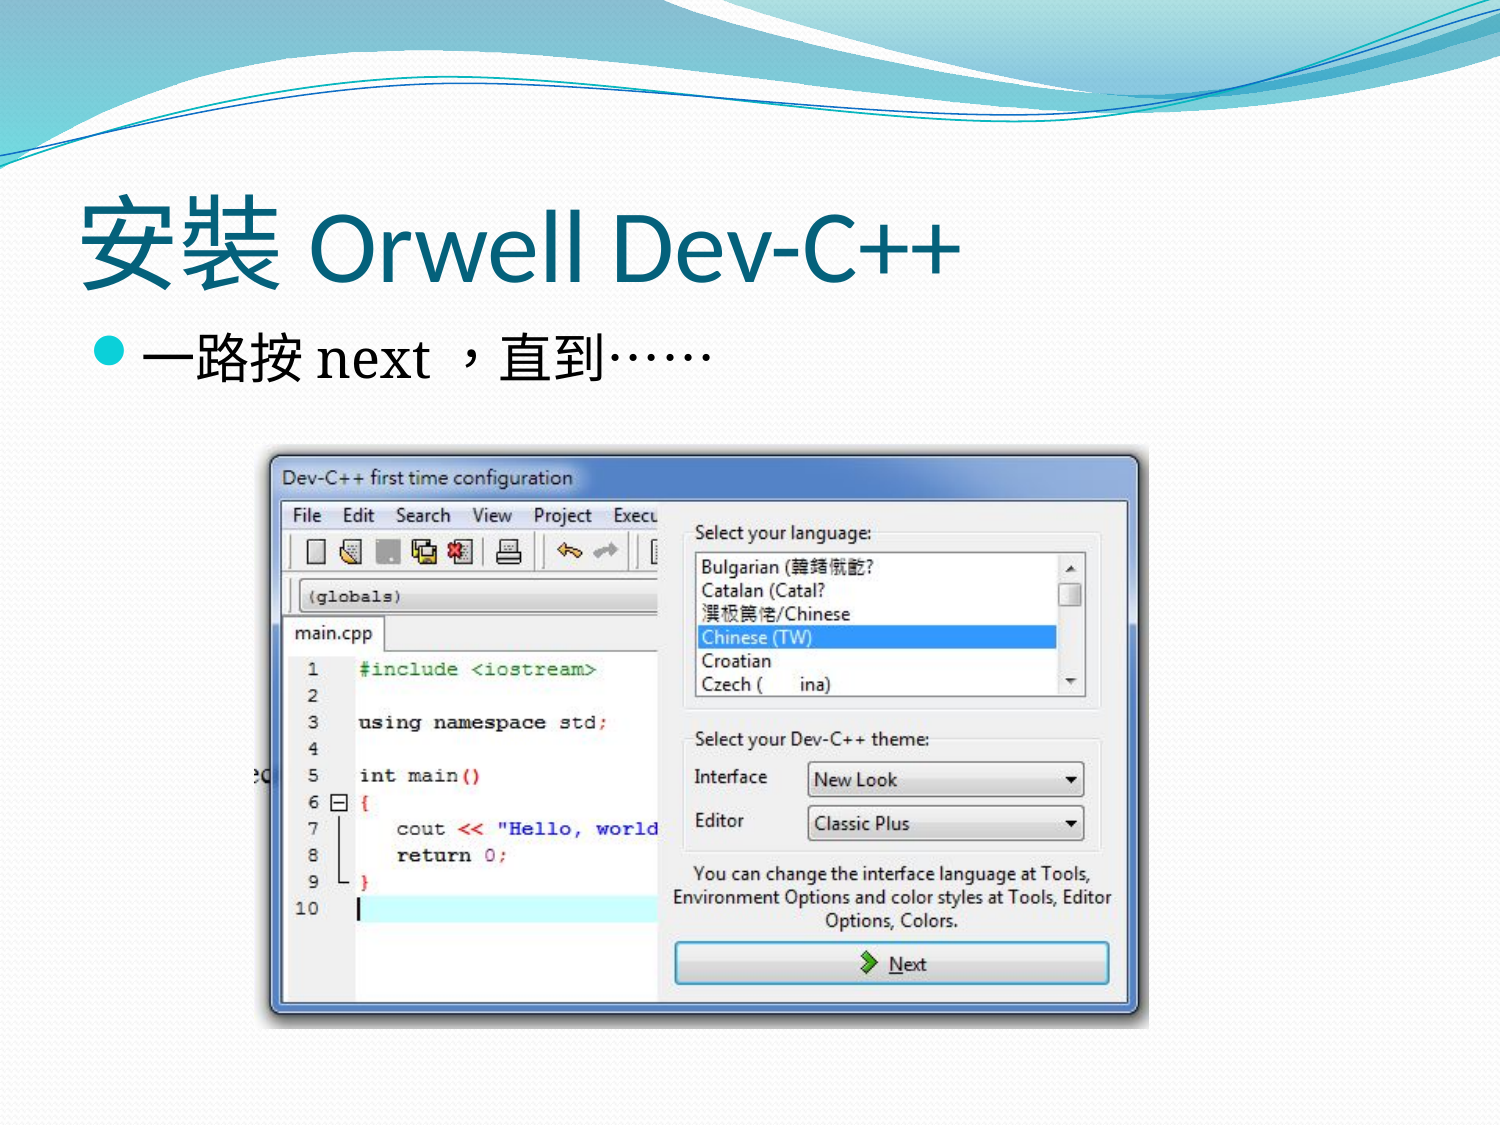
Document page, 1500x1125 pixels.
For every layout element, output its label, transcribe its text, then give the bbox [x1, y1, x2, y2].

title 安裝Orwell Dev-C++ [75, 115, 1425, 303]
list 一路按next，直到…… [75, 317, 1425, 1038]
picture [254, 444, 1149, 1029]
